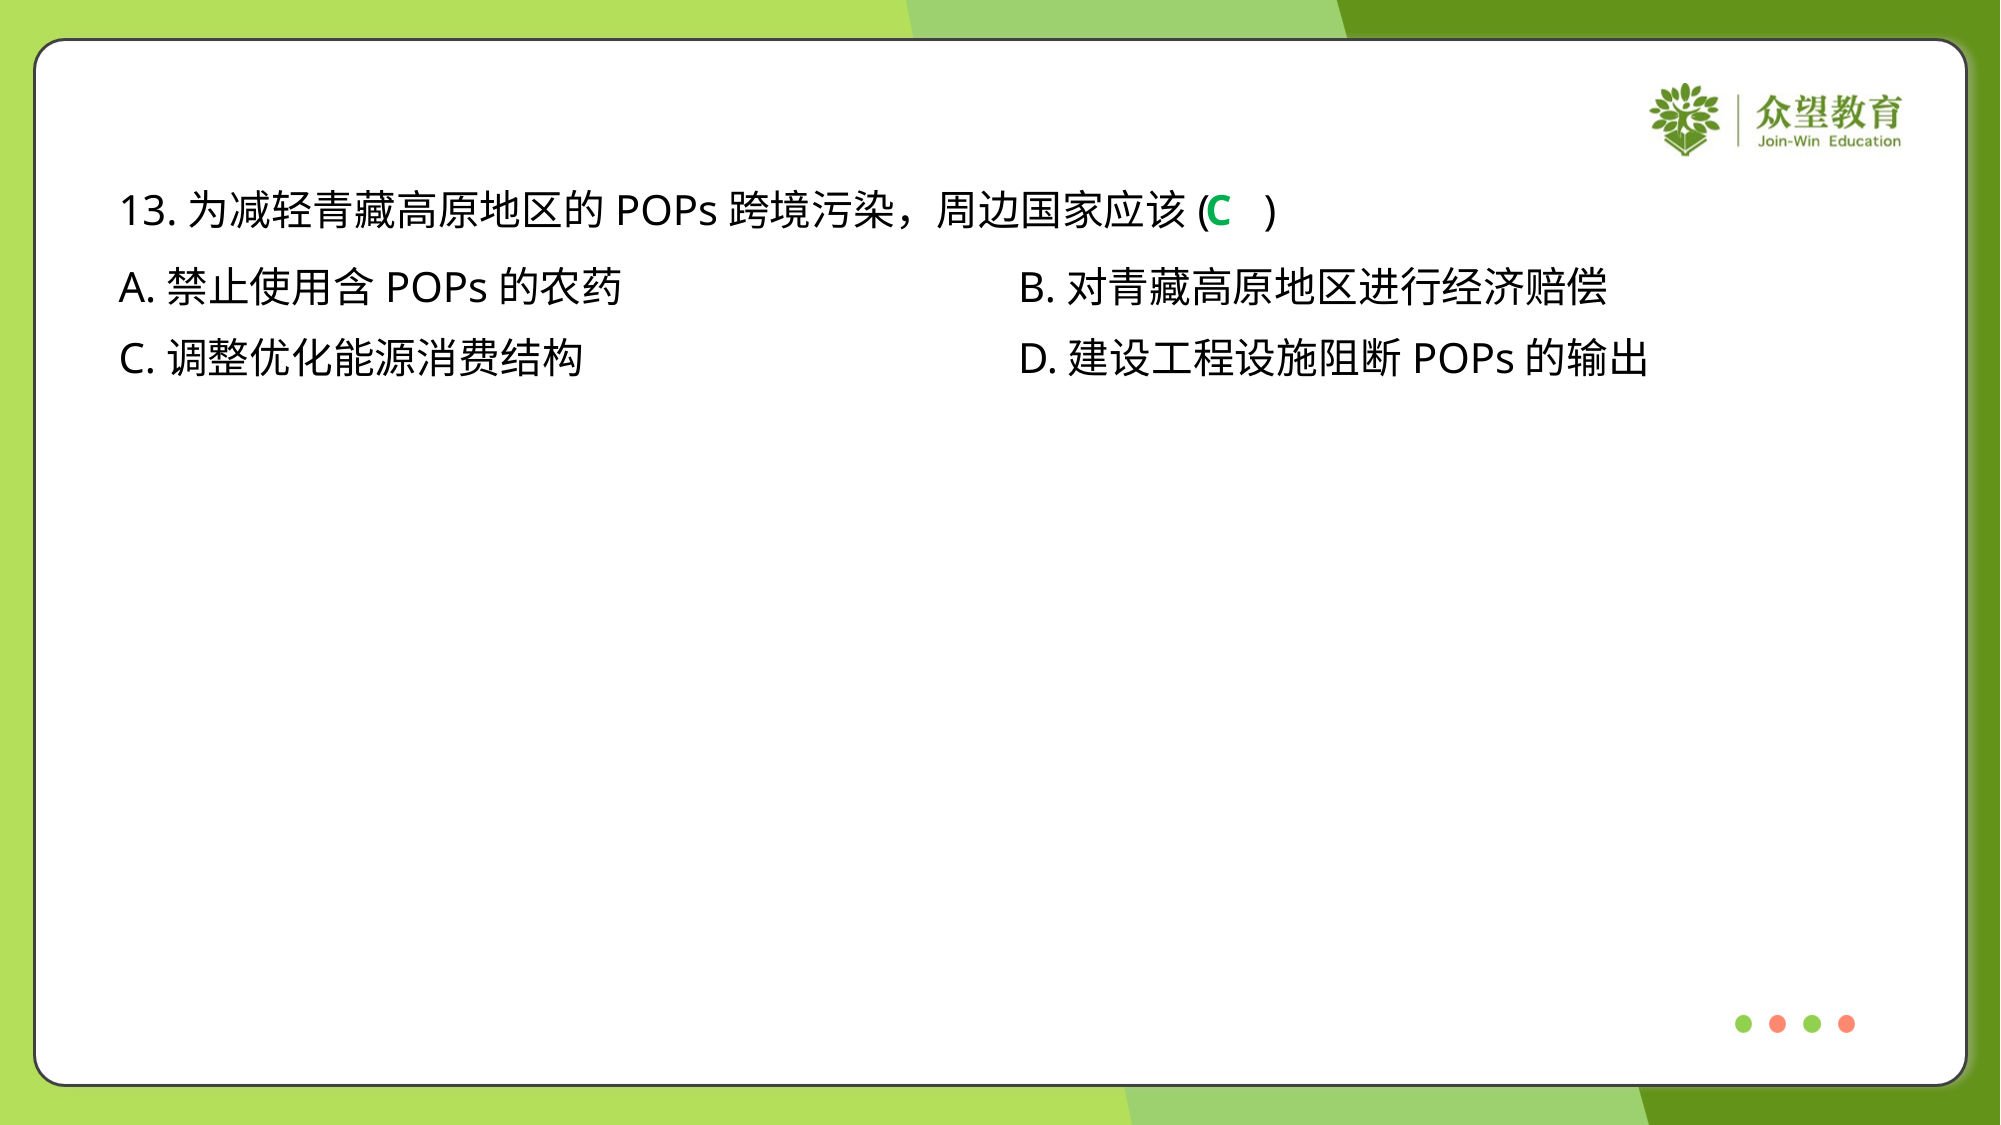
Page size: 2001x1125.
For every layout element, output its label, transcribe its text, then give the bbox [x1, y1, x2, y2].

text_box C [1189, 158, 1248, 226]
picture [0, 0, 2000, 1125]
text_box A.禁止使用含POPs的农药 B.对青藏高原地区进行经济赔偿 C.调整优化能源消费结构 D.建设工程设施阻断POPs的输出 [118, 235, 1883, 374]
text_box 13.为减轻青藏高原地区的POPs跨境污染，周边国家应该( ) [118, 158, 1189, 226]
text_box 13.为减轻青藏高原地区的POPs跨境污染，周边国家应该( ) [1248, 158, 1883, 226]
